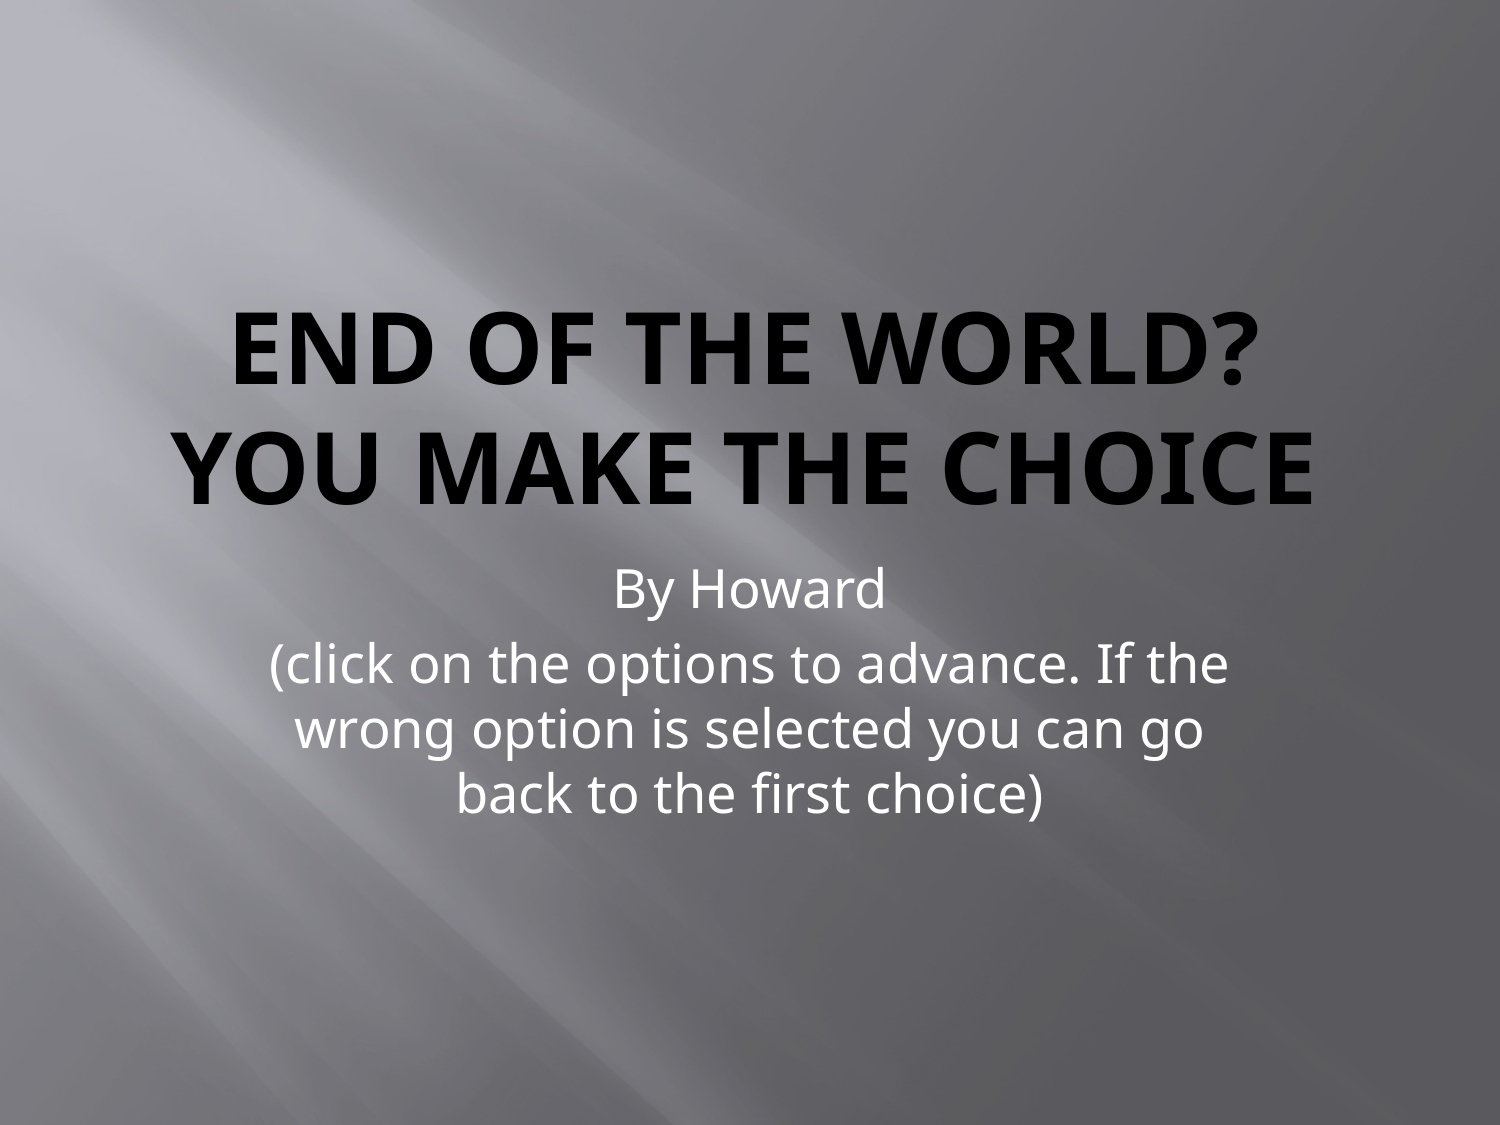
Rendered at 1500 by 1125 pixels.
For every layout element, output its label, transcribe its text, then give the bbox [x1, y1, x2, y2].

subtitle By Howard (click on the options to advance. If the wrong option is selected you can go back to the first choice) [225, 546, 1275, 834]
title End of the world? You make the choice [69, 224, 1420, 525]
